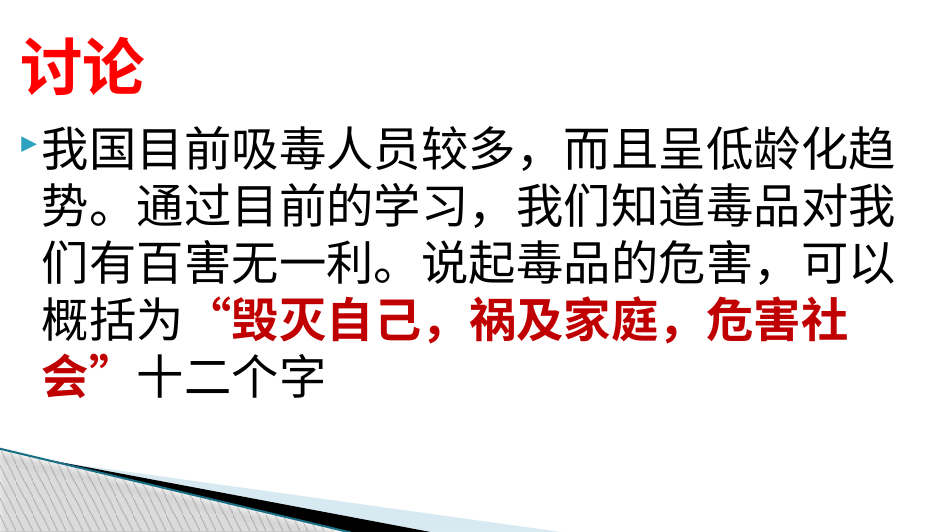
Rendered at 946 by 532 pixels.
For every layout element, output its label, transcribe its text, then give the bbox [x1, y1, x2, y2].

list 我国目前吸毒人员较多，而且呈低龄化趋势。通过目前的学习，我们知道毒品对我们有百害无一利。说起毒品的危害，可以概括为“毁灭自己，祸及家庭，危害社会”十二个字 [0, 114, 946, 466]
title 讨论 [11, 21, 863, 110]
